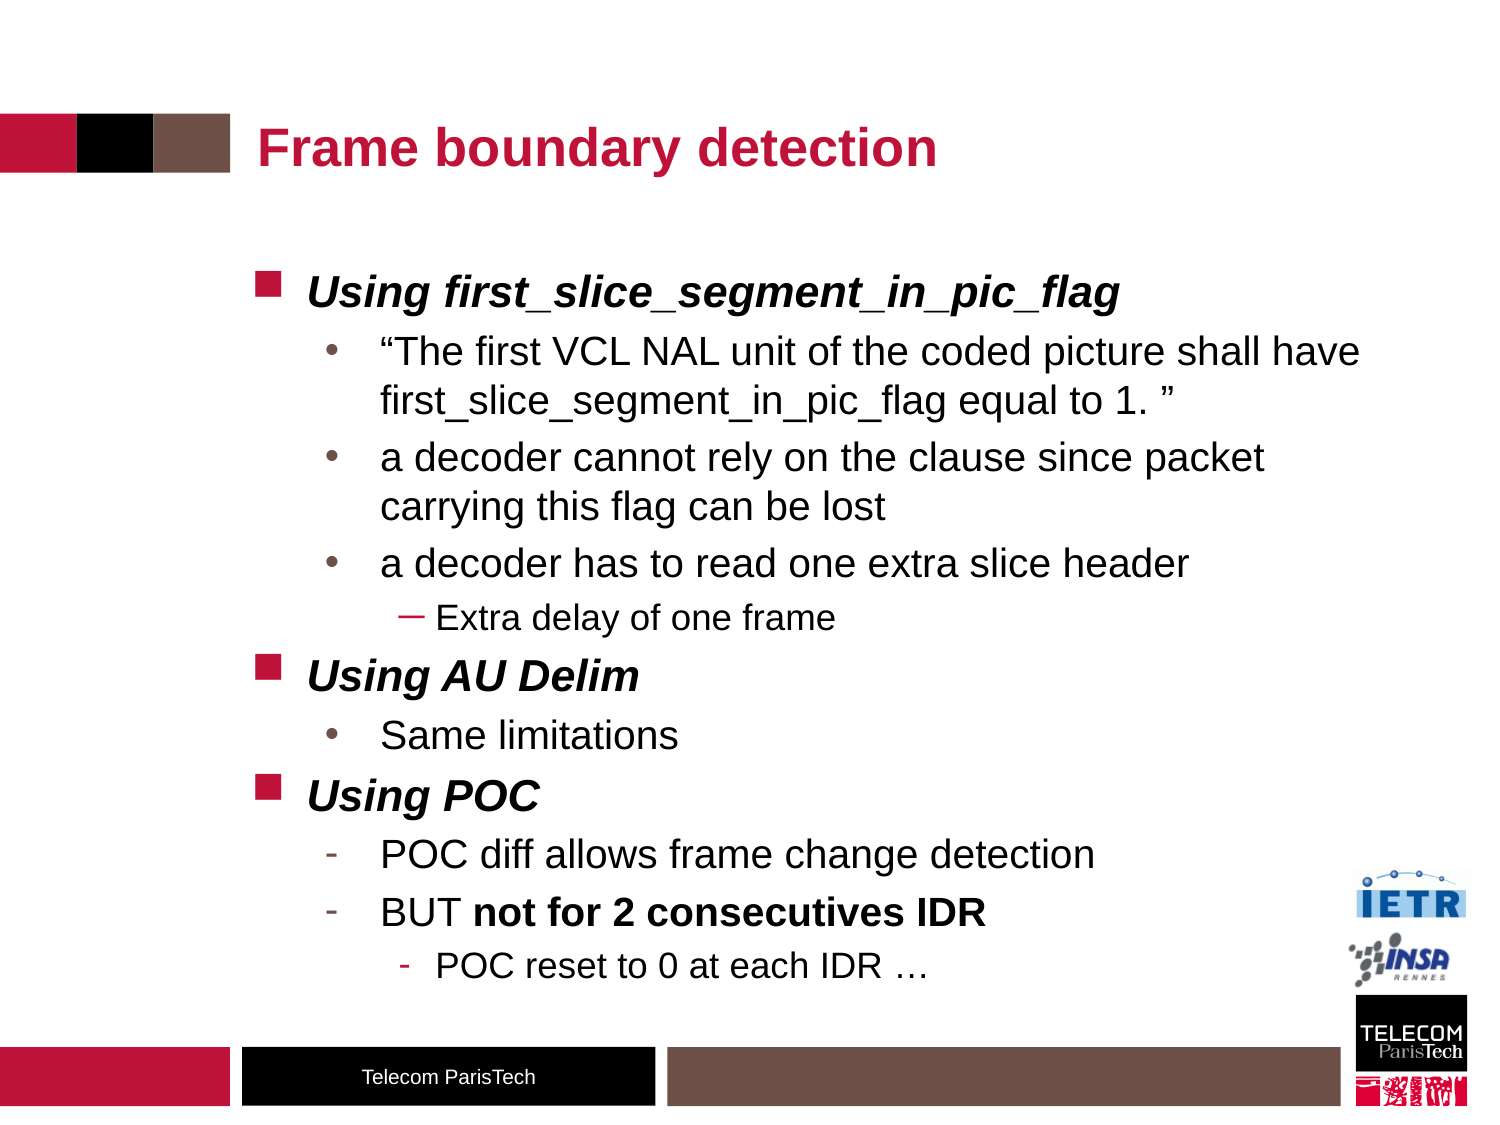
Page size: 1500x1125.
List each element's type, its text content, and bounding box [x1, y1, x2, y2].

title Frame boundary detection [242, 0, 1425, 185]
picture [1352, 993, 1471, 1110]
list Using first_slice_segment_in_pic_flag “The first VCL NAL unit of the coded picture shall have first_slice_segment_in_pic_flag equal to 1. ” a decoder cannot rely on the clause since packet carrying this flag can be lost a decoder has to read one extra slice header Extra delay of one frame Using AU Delim Same limitations Using POC POC diff allows frame change detection BUT not for 2 consecutives IDR POC reset to 0 at each IDR … [236, 255, 1420, 998]
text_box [1340, 869, 1471, 993]
